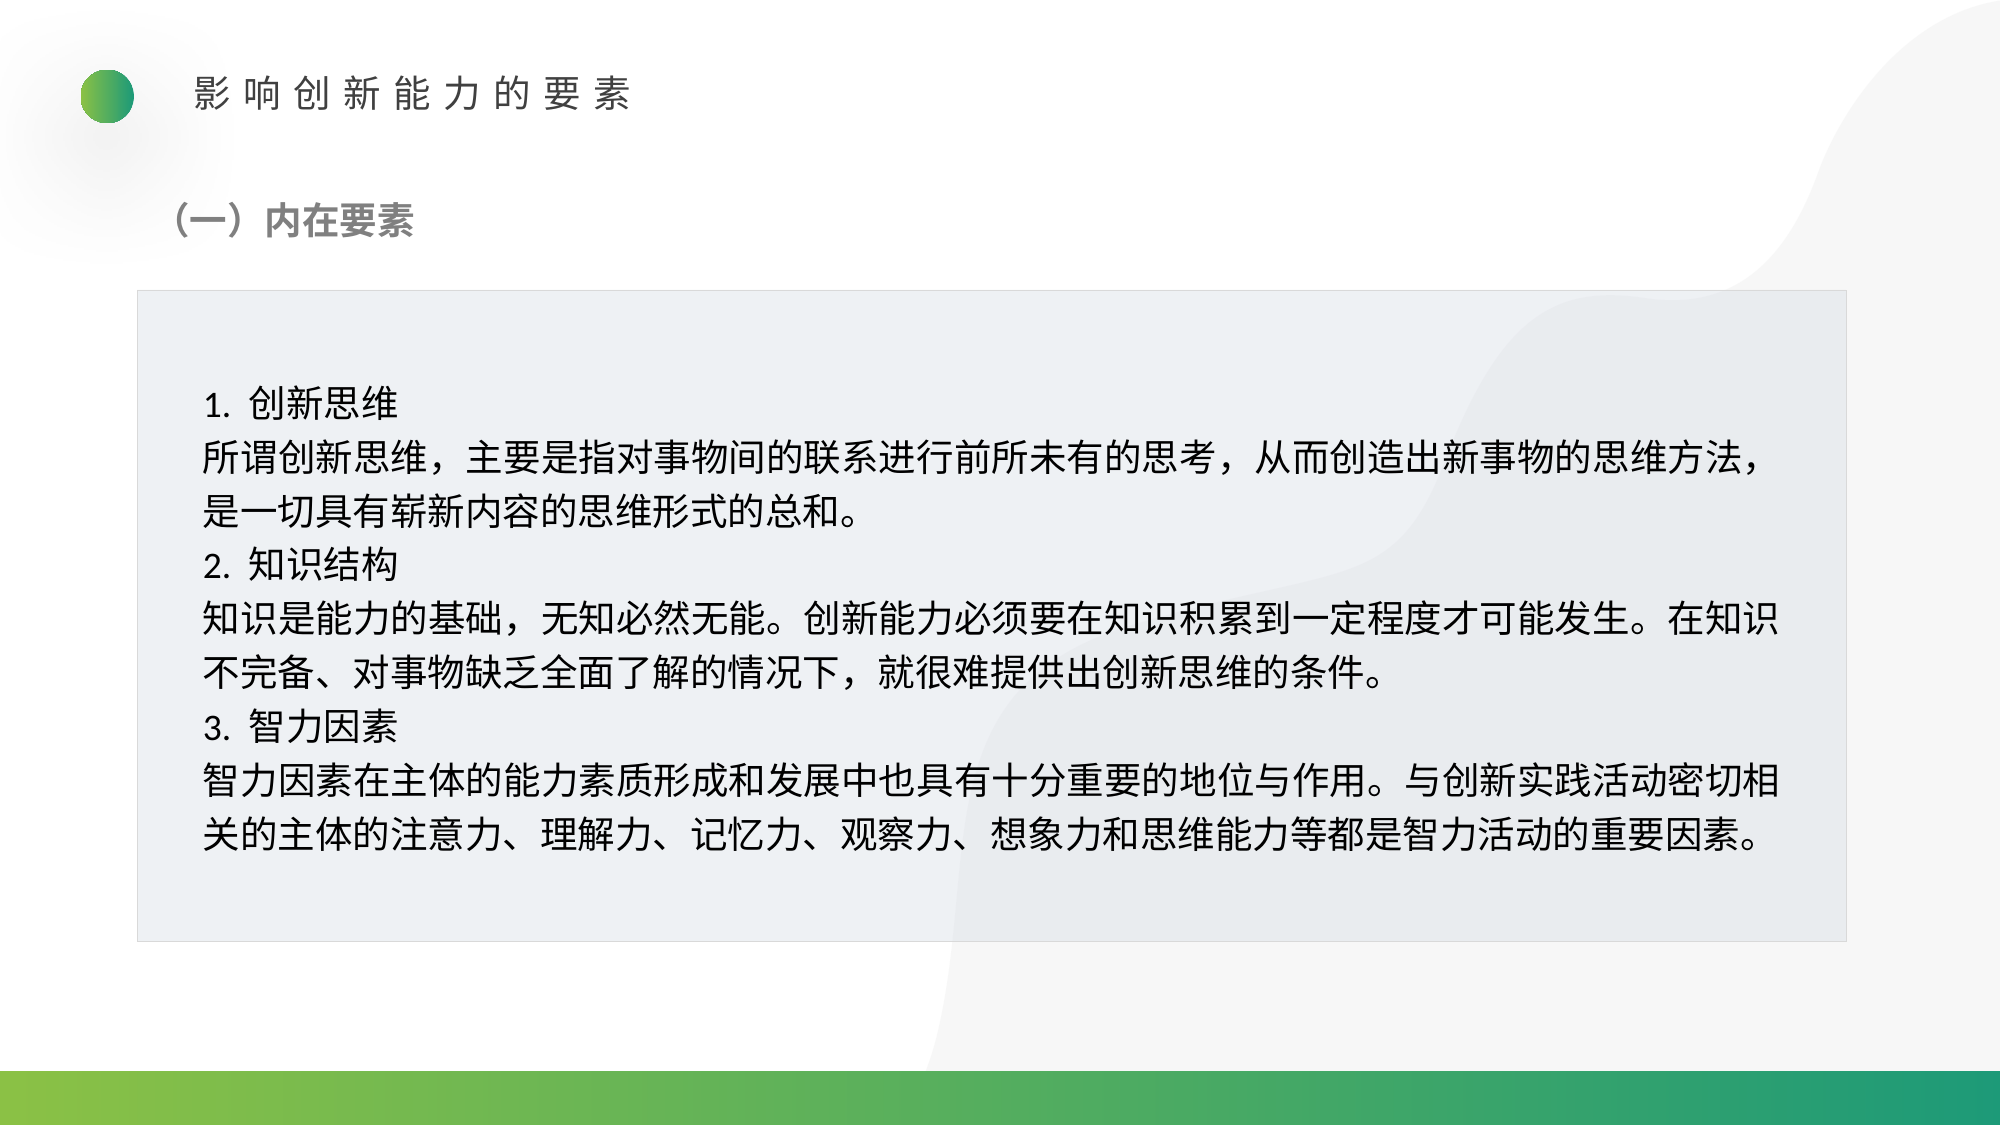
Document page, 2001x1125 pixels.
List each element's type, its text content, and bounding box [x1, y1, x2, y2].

text_box 影响创新能力的要素 [178, 62, 923, 123]
text_box [136, 289, 1847, 943]
text_box 1. 创新思维 所谓创新思维，主要是指对事物间的联系进行前所未有的思考，从而创造出新事物的思维方法，是一切具有崭新内容的思维形式的总和。 2. 知识结构 知识是能力的基础，无知必然无能。创新能力必须要在知识积累到一定程度才可能发生。在知识不完备、对事物缺乏全面了解的情况下，就很难提供出创新思维的条件。 3. 智力因素 智力因素在主体的能力素质形成和发展中也具有十分重要的地位与作用。与创新实践活动密切相关的主体的注意力、理解力、记忆力、观察力、想象力和思维能力等都是智力活动的重要因素。 [188, 363, 1795, 864]
text_box （一）内在要素 [137, 189, 988, 250]
